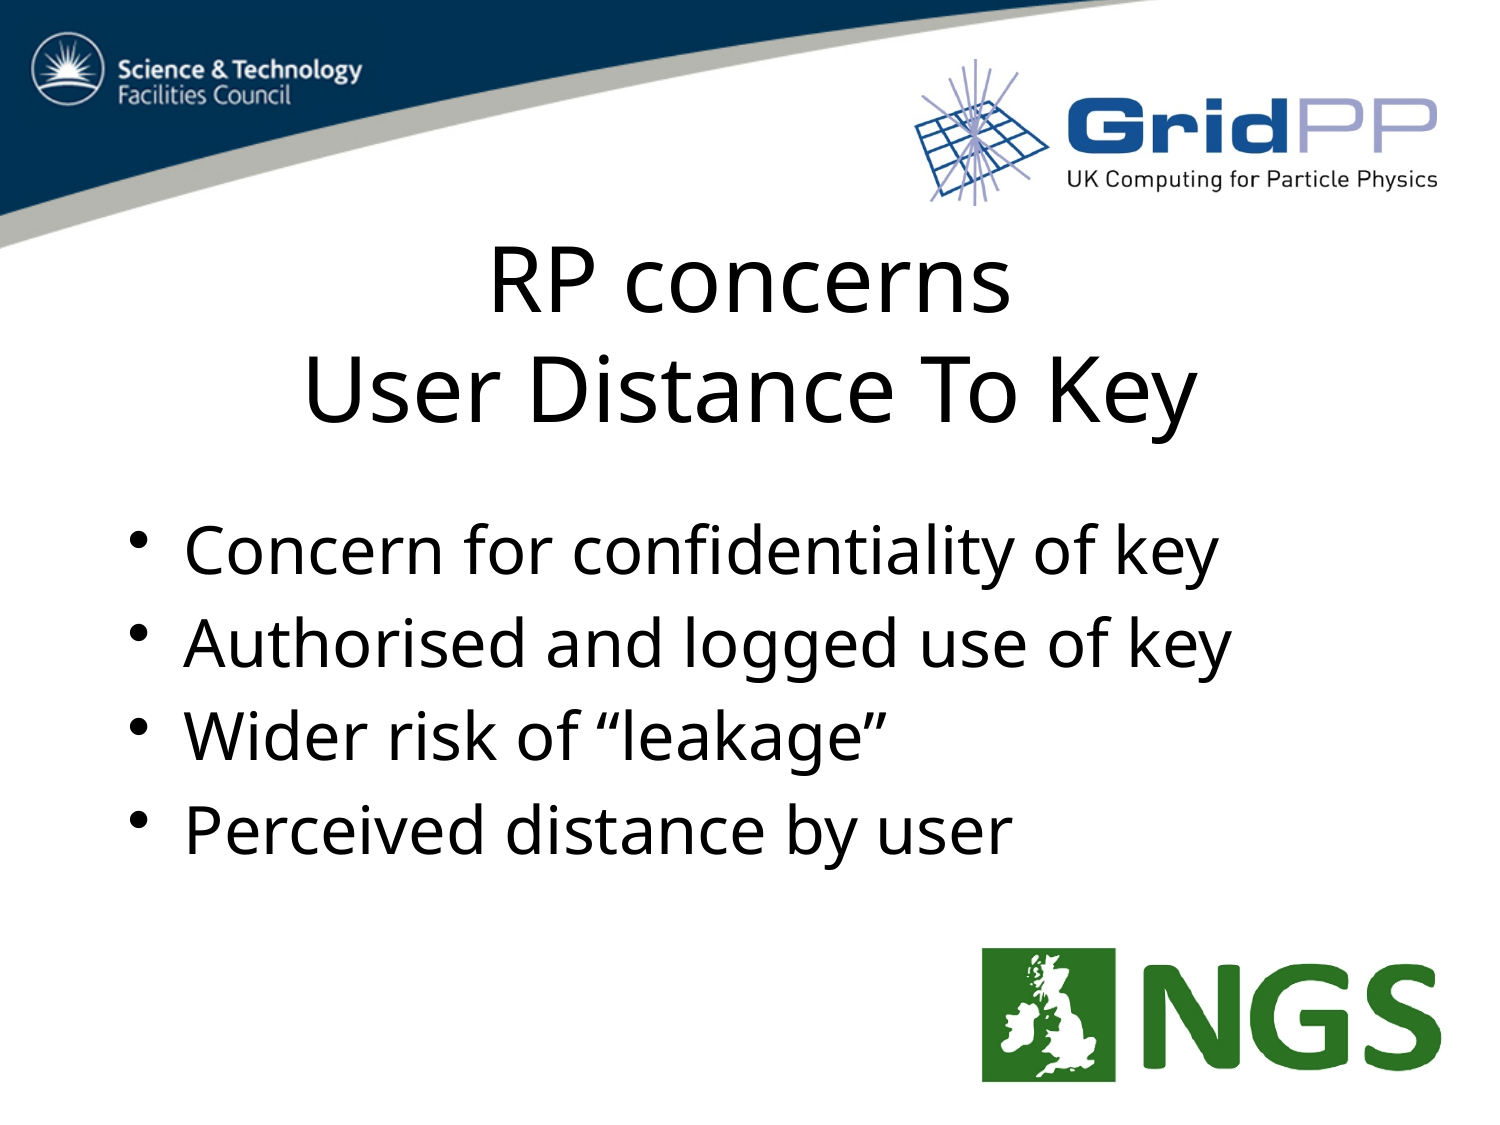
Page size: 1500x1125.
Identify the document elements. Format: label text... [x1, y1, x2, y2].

picture [0, 0, 1437, 249]
title RP concerns User Distance To Key [112, 237, 1388, 426]
list Concern for confidentiality of key Authorised and logged use of key Wider risk of “leakage” Perceived distance by user [112, 499, 1388, 1001]
picture [972, 940, 1448, 1090]
